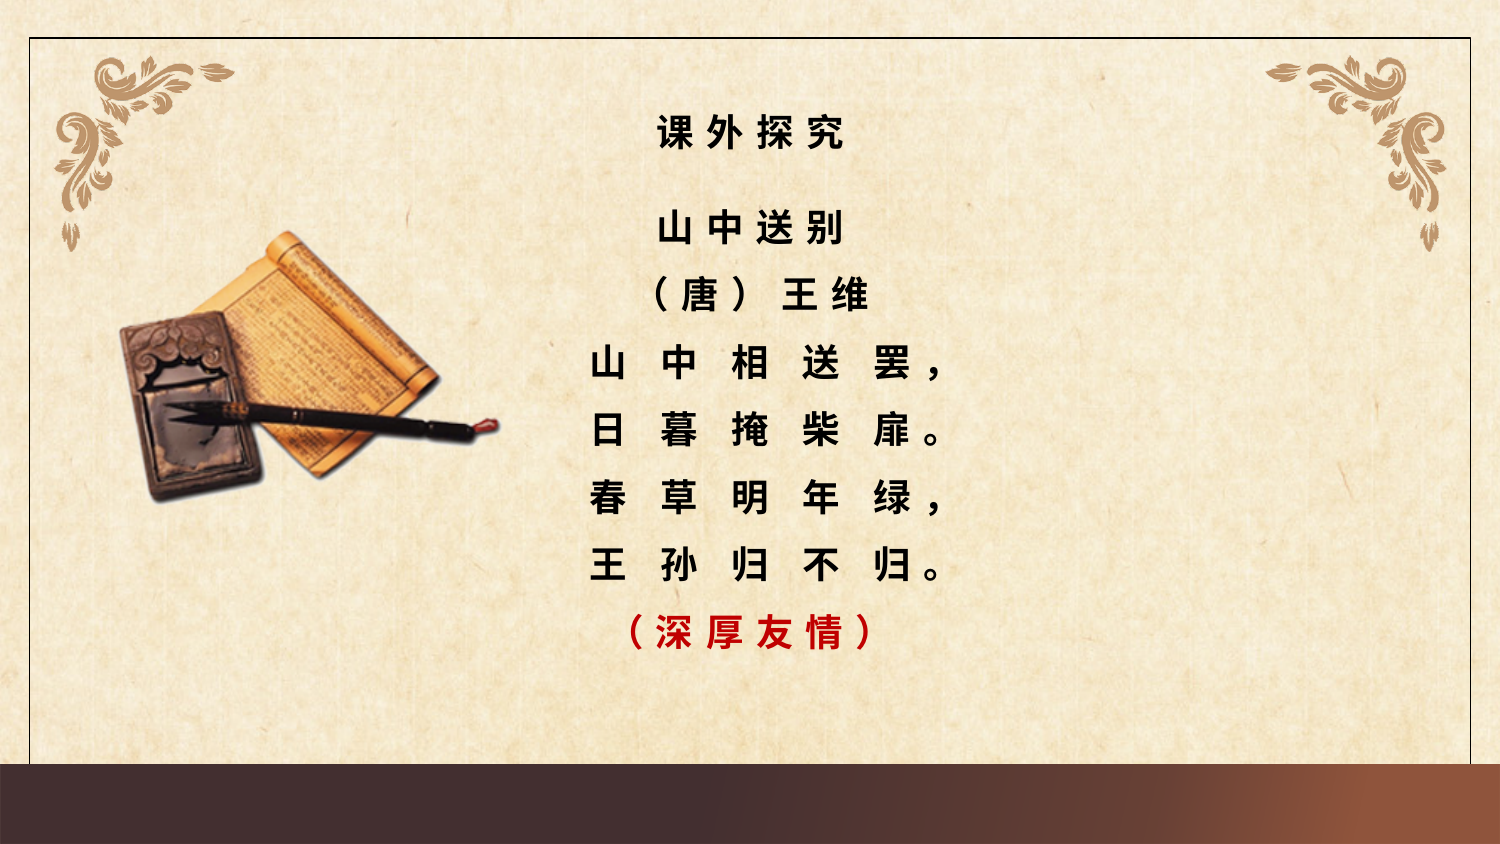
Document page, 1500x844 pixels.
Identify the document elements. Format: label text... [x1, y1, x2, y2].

text_box 课外探究 [524, 79, 976, 162]
picture [0, 0, 1500, 844]
text_box 山中送别 （唐）王维 山 中 相 送 罢， 日 暮 掩 柴 扉。 春 草 明 年 绿， 王 孙 归 不 归。 （深厚友情） [651, 173, 1125, 662]
